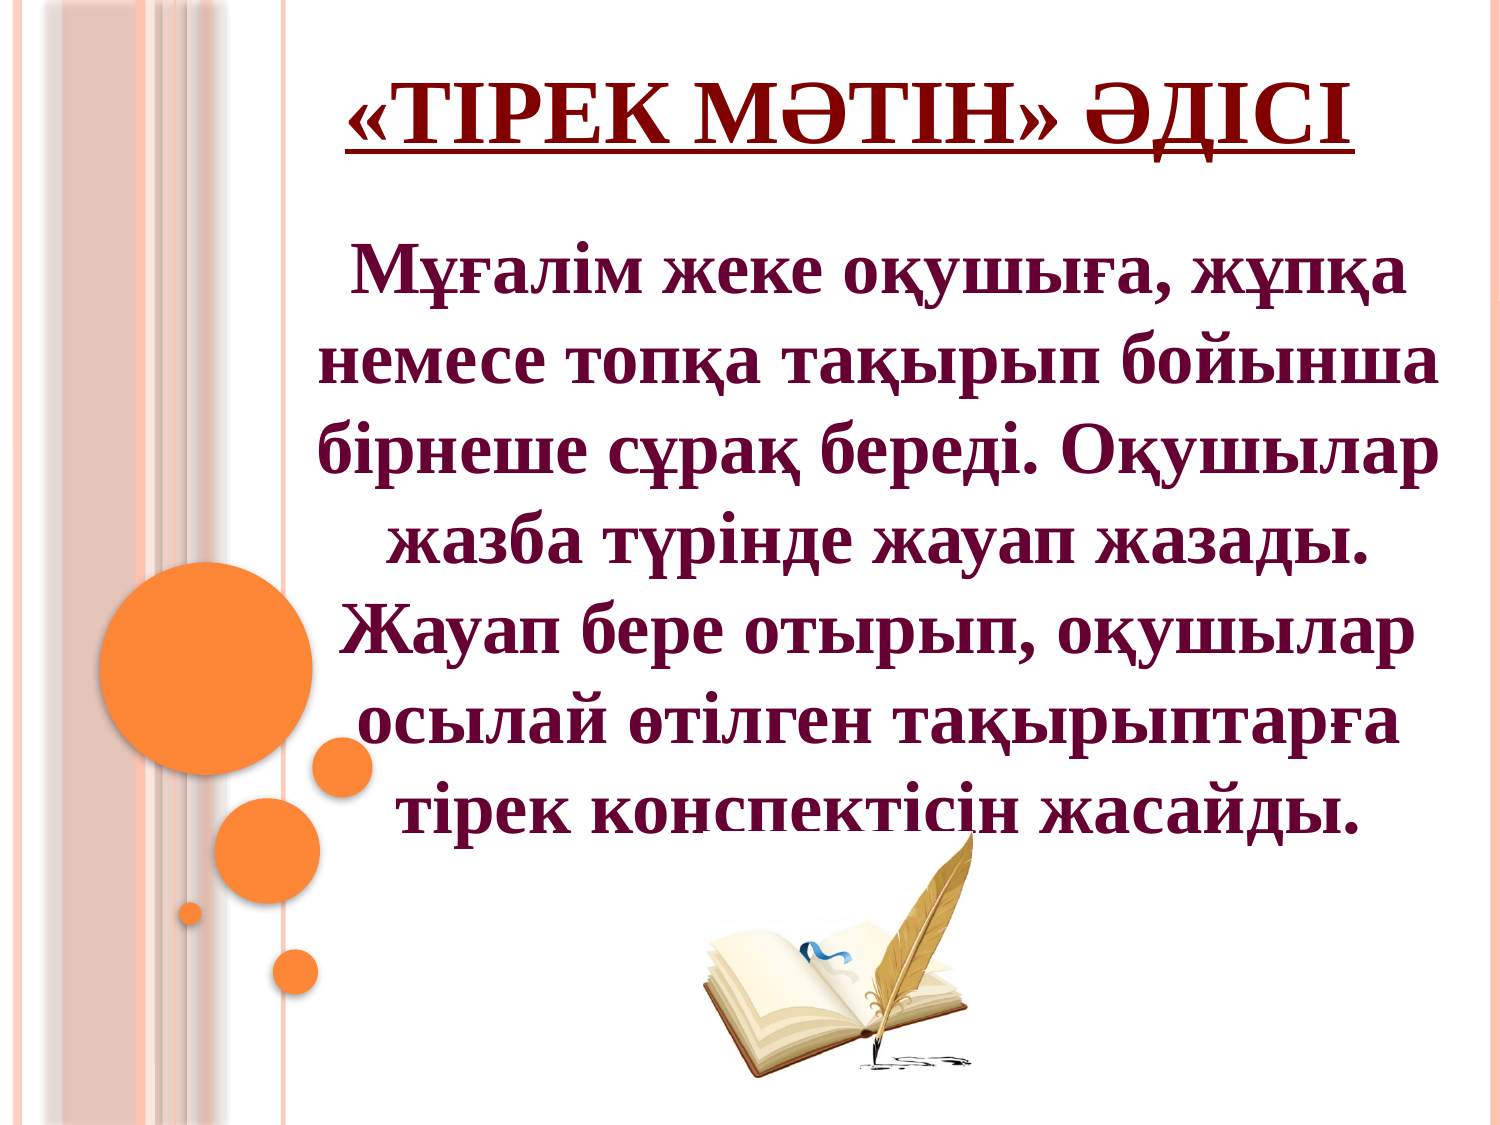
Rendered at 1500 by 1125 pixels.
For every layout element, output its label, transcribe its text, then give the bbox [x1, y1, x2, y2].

subtitle Мұғалім жеке оқушыға, жұпқа немесе топқа тақырып бойынша бірнеше сұрақ береді. Оқушылар жазба түрінде жауап жазады. Жауап бере отырып, оқушылар осылай өтілген тақырыптарға тірек конспектісін жасайды. [292, 210, 1465, 1125]
title «Тірек мәтін» әдісі [199, 70, 1500, 270]
picture [702, 831, 974, 1079]
